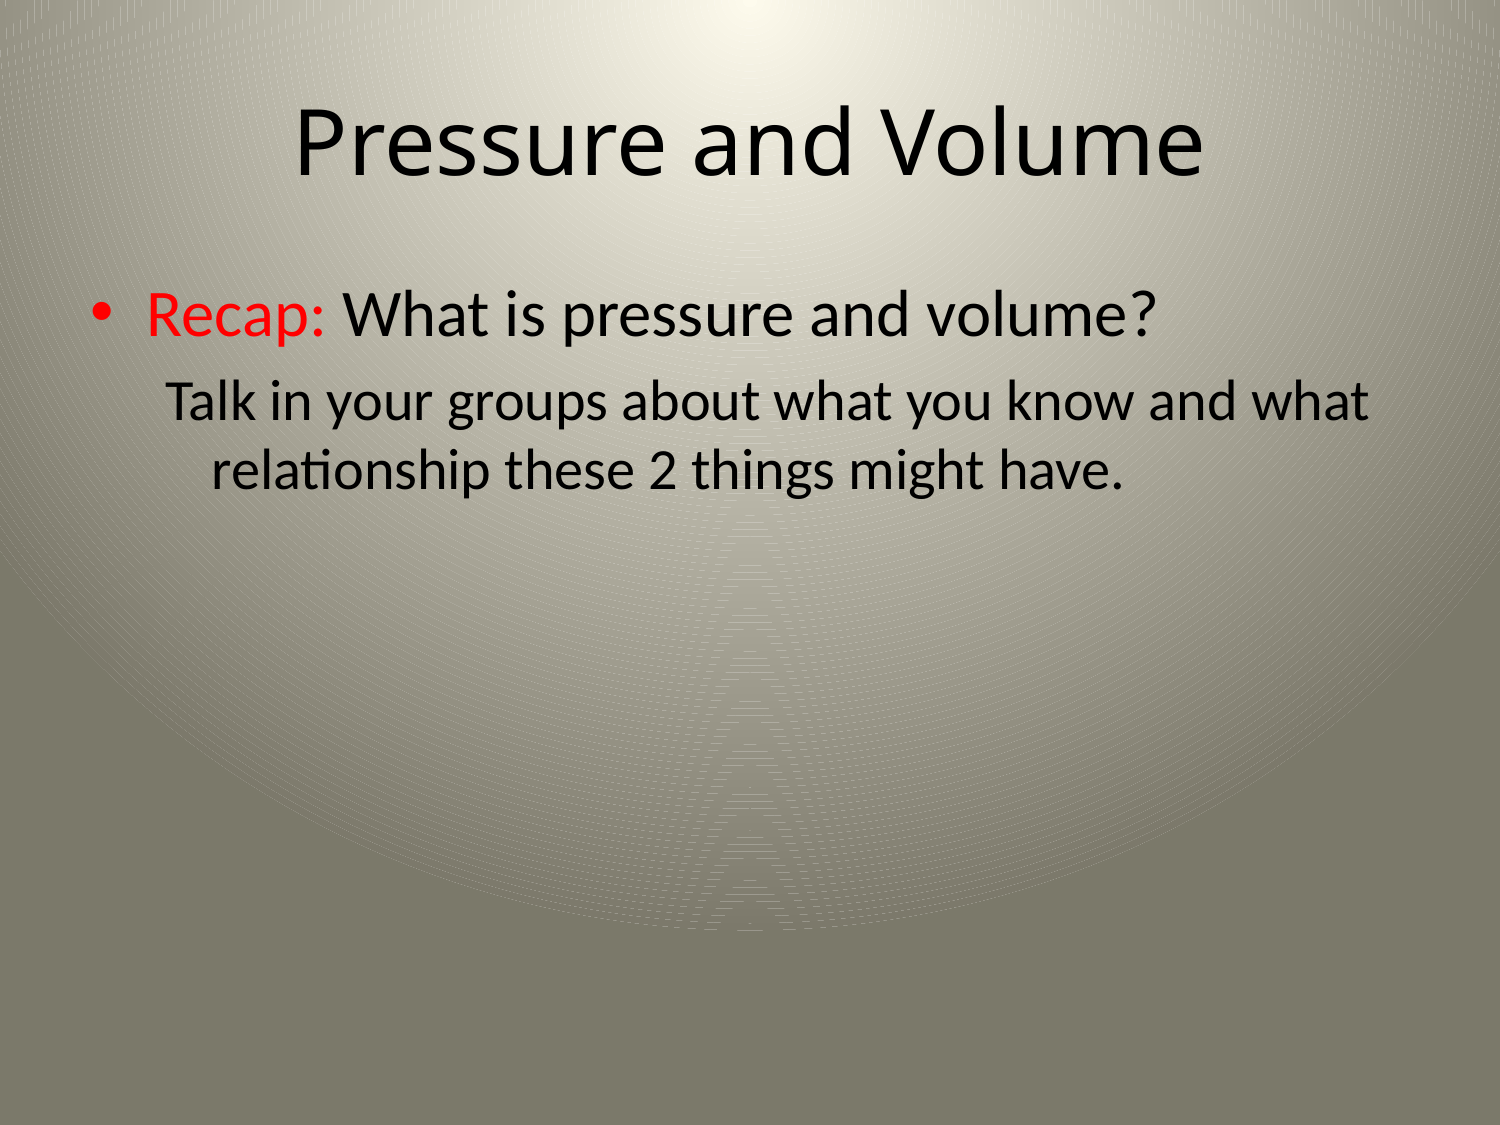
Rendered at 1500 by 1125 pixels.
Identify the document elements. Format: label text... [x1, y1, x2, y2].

title Pressure and Volume [75, 45, 1425, 233]
list Recap: What is pressure and volume? Talk in your groups about what you know and what relationship these 2 things might have. [75, 262, 1425, 1005]
